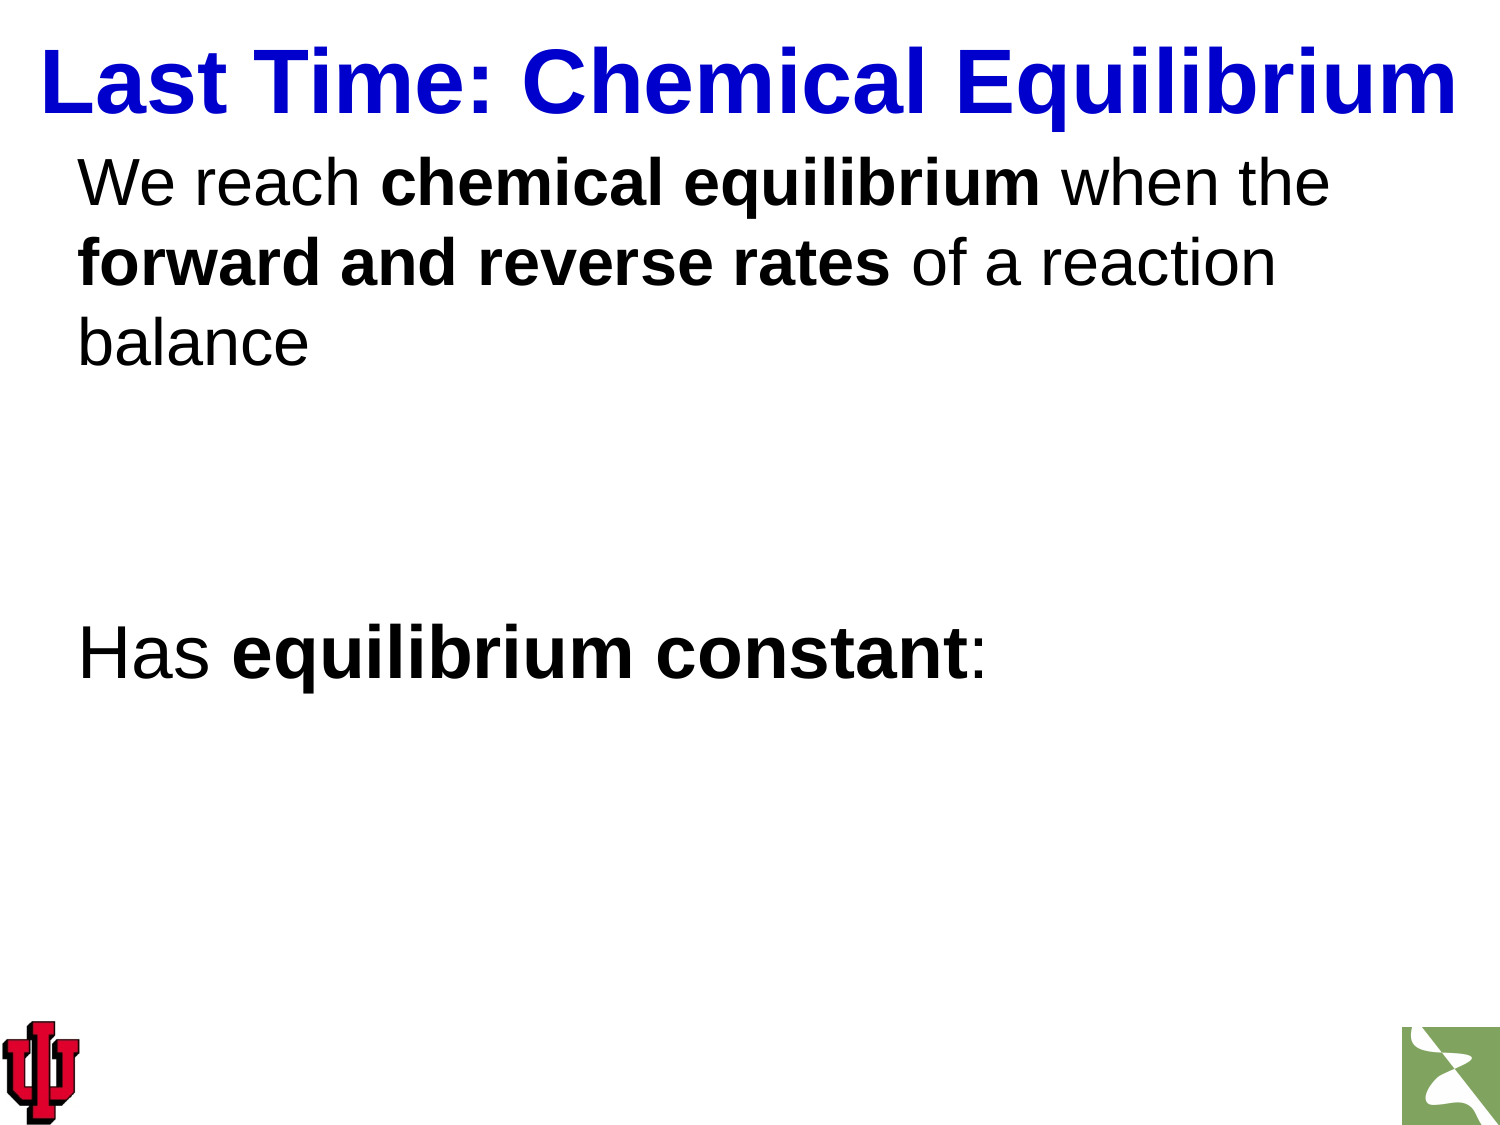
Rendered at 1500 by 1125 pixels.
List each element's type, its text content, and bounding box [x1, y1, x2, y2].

title Last Time: Chemical Equilibrium [0, 0, 1500, 171]
picture [1402, 1027, 1500, 1125]
picture [0, 1020, 80, 1125]
